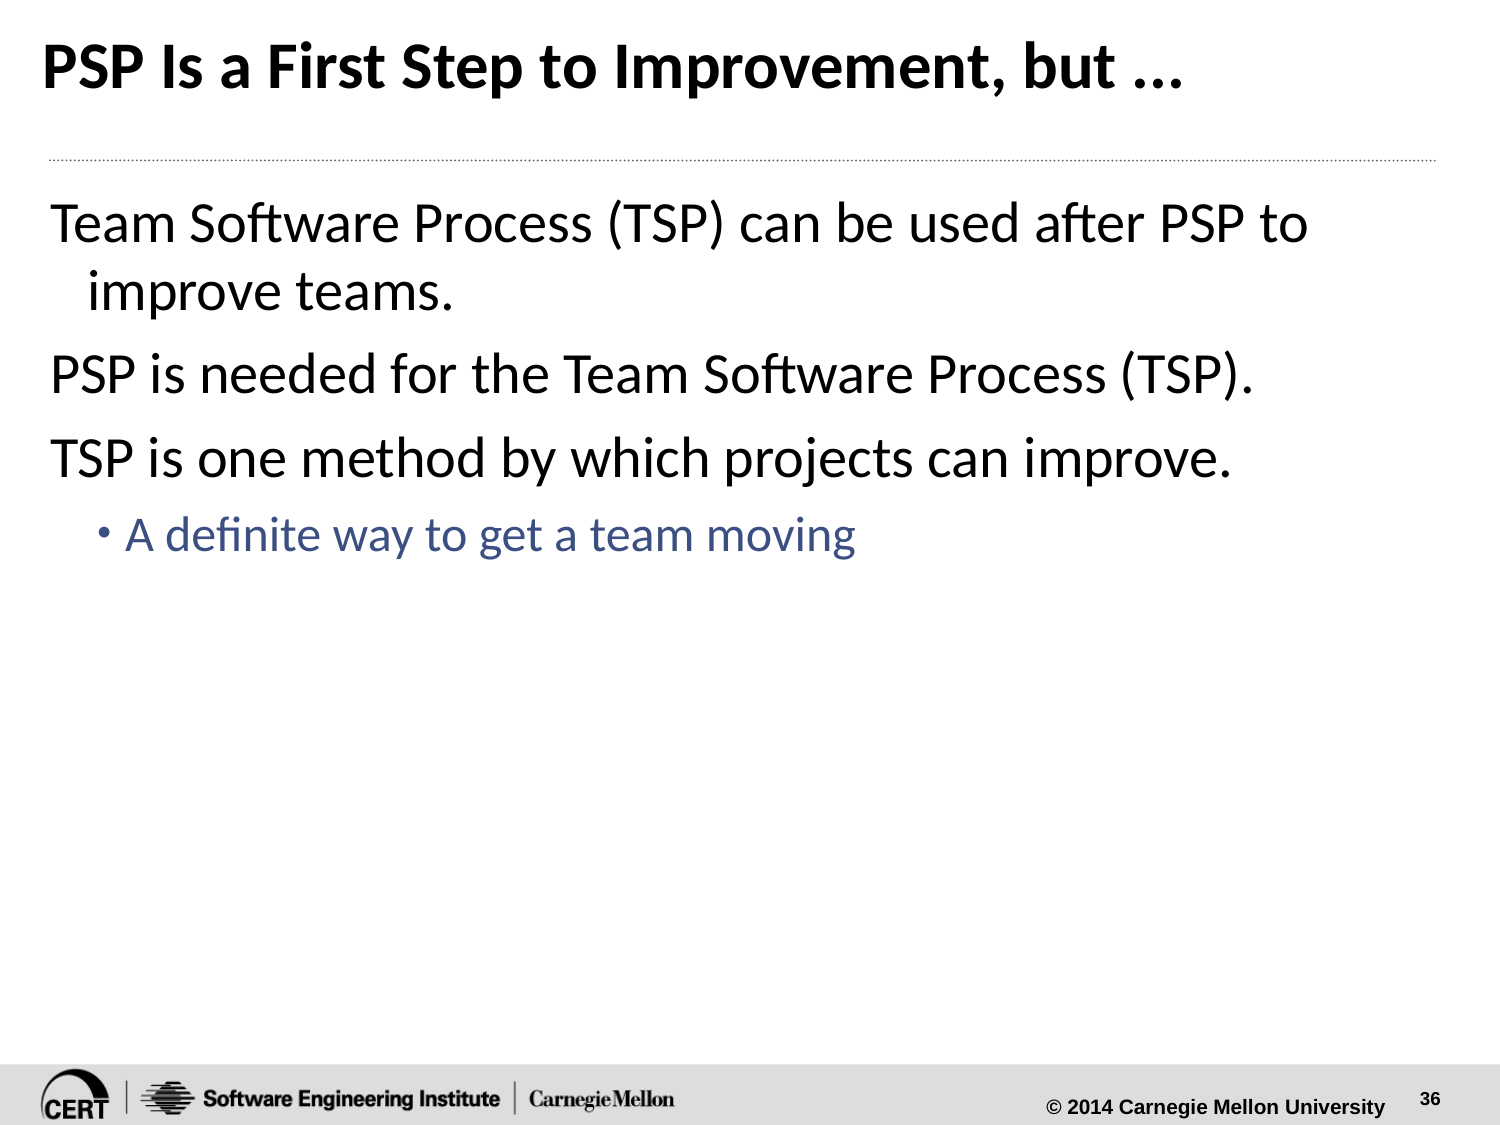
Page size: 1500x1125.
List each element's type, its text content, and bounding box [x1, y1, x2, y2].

title PSP Is a First Step to Improvement, but ... [42, 37, 1434, 155]
picture [24, 1065, 688, 1125]
list Team Software Process (TSP) can be used after PSP to improve teams. PSP is needed for the Team Software Process (TSP). TSP is one method by which projects can improve. A definite way to get a team moving [49, 187, 1438, 1001]
